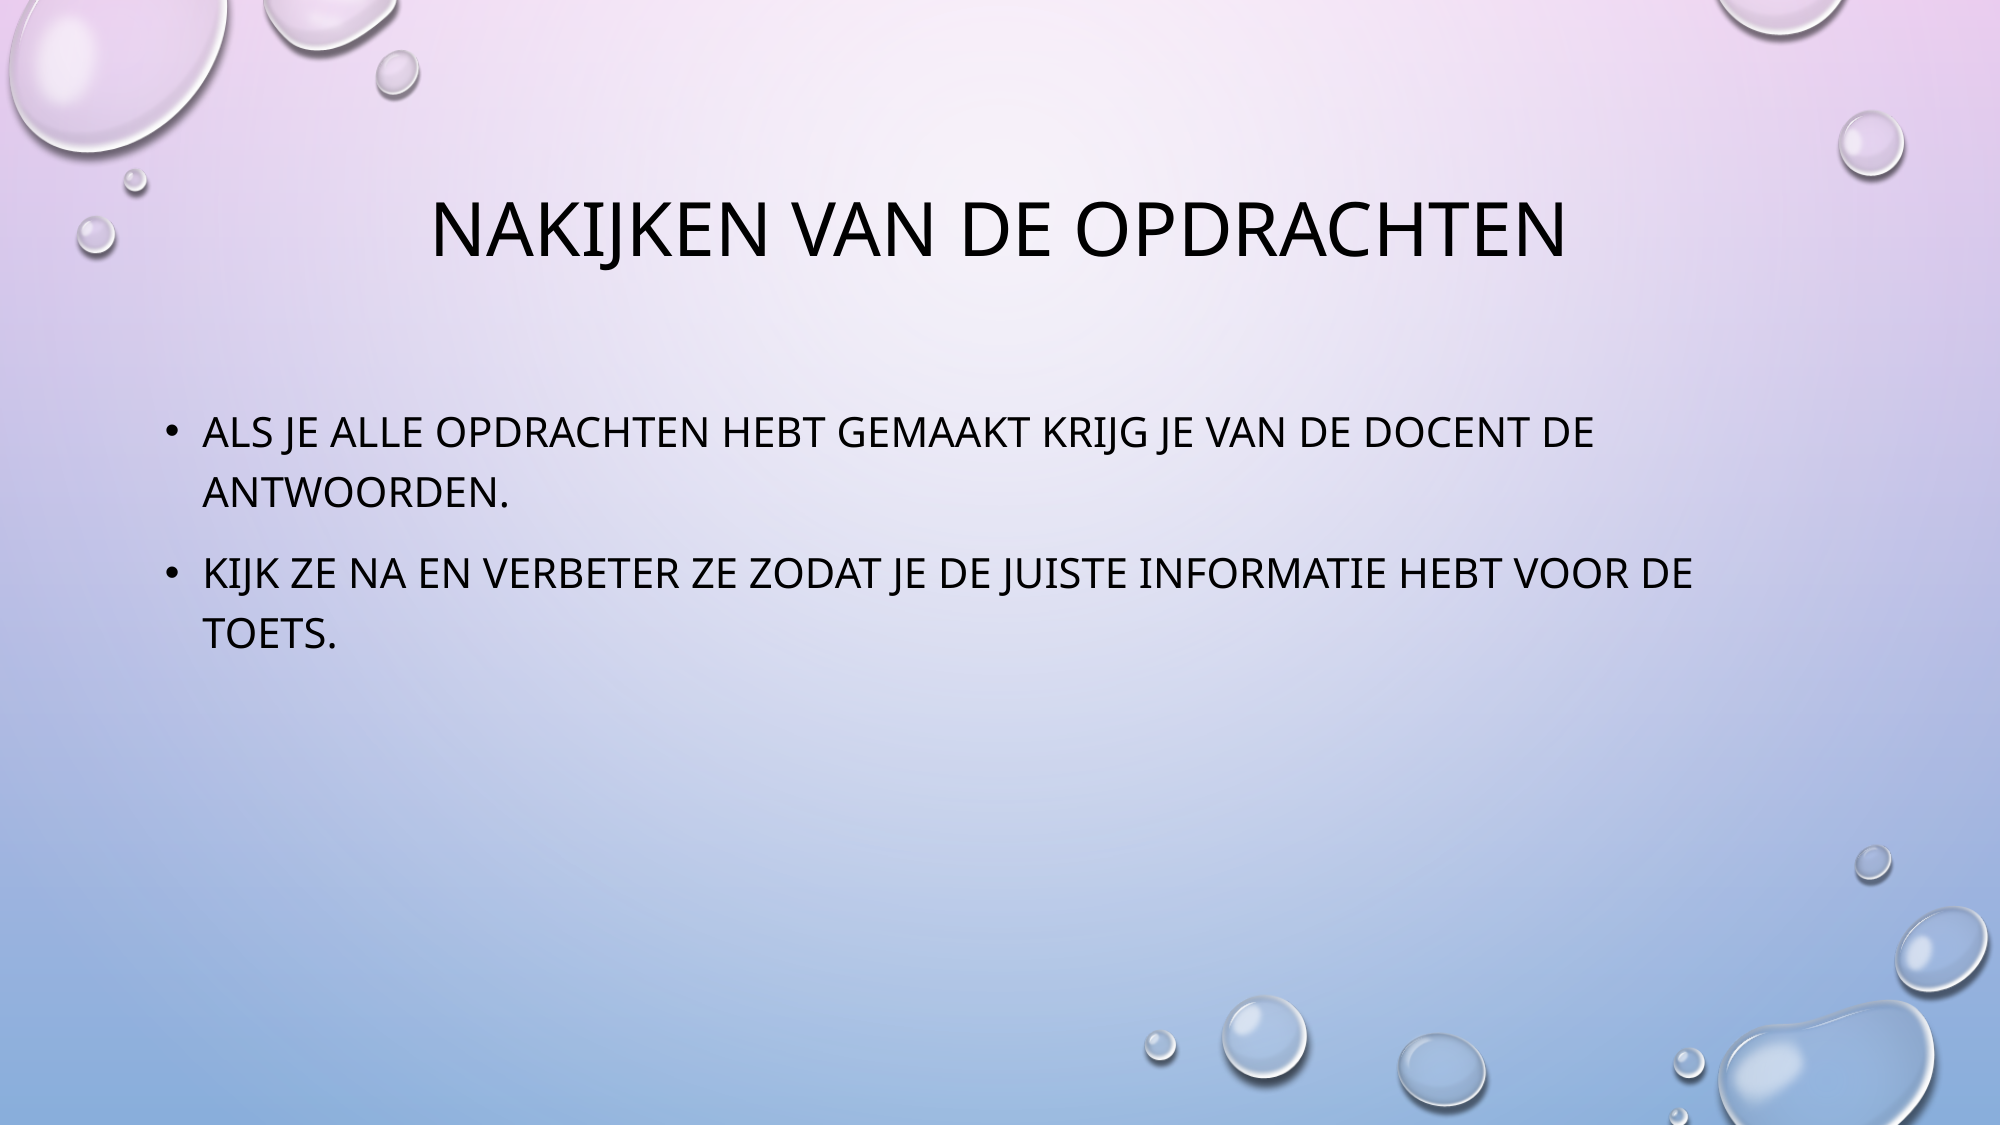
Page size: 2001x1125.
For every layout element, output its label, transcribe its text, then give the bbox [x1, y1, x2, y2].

list Als je alle opdrachten hebt gemaakt krijg je van de docent de antwoorden. Kijk ze na en verbeter ze zodat je de juiste informatie hebt voor de toets. [149, 388, 1850, 950]
picture [0, 0, 2000, 1125]
title Nakijken van de opdrachten [149, 101, 1851, 364]
